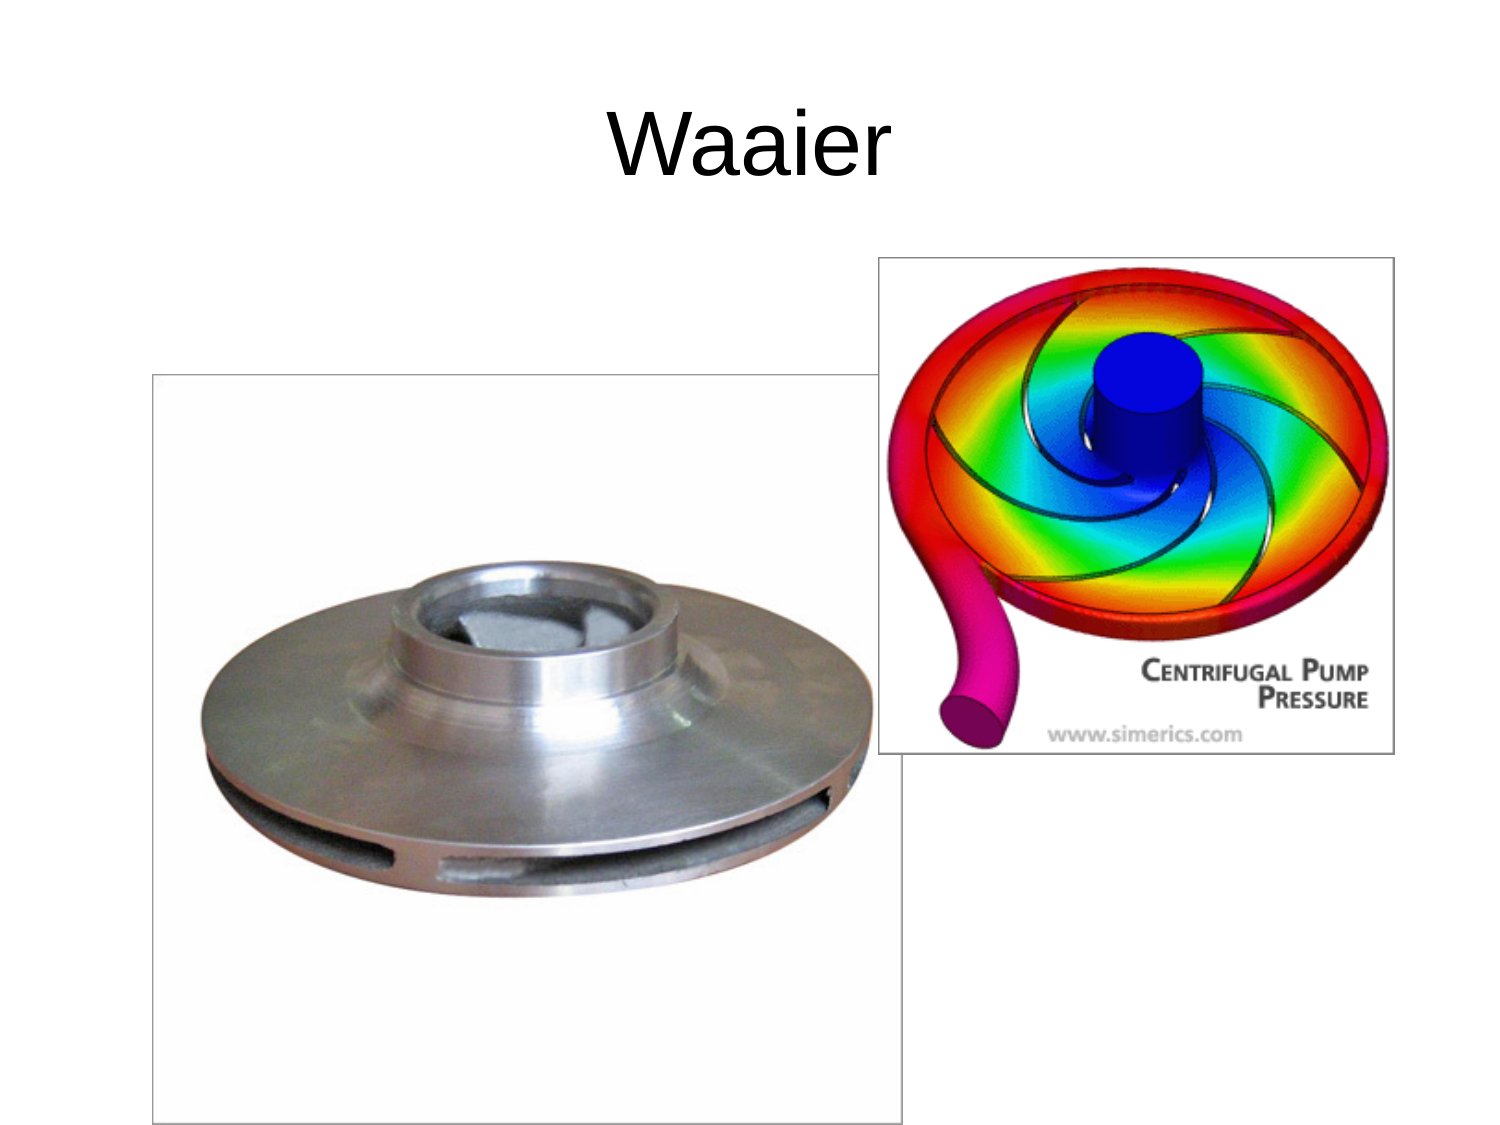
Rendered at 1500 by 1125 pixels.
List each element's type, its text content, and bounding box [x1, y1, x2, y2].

title Waaier [74, 44, 1426, 233]
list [152, 374, 903, 1125]
picture [878, 257, 1395, 756]
